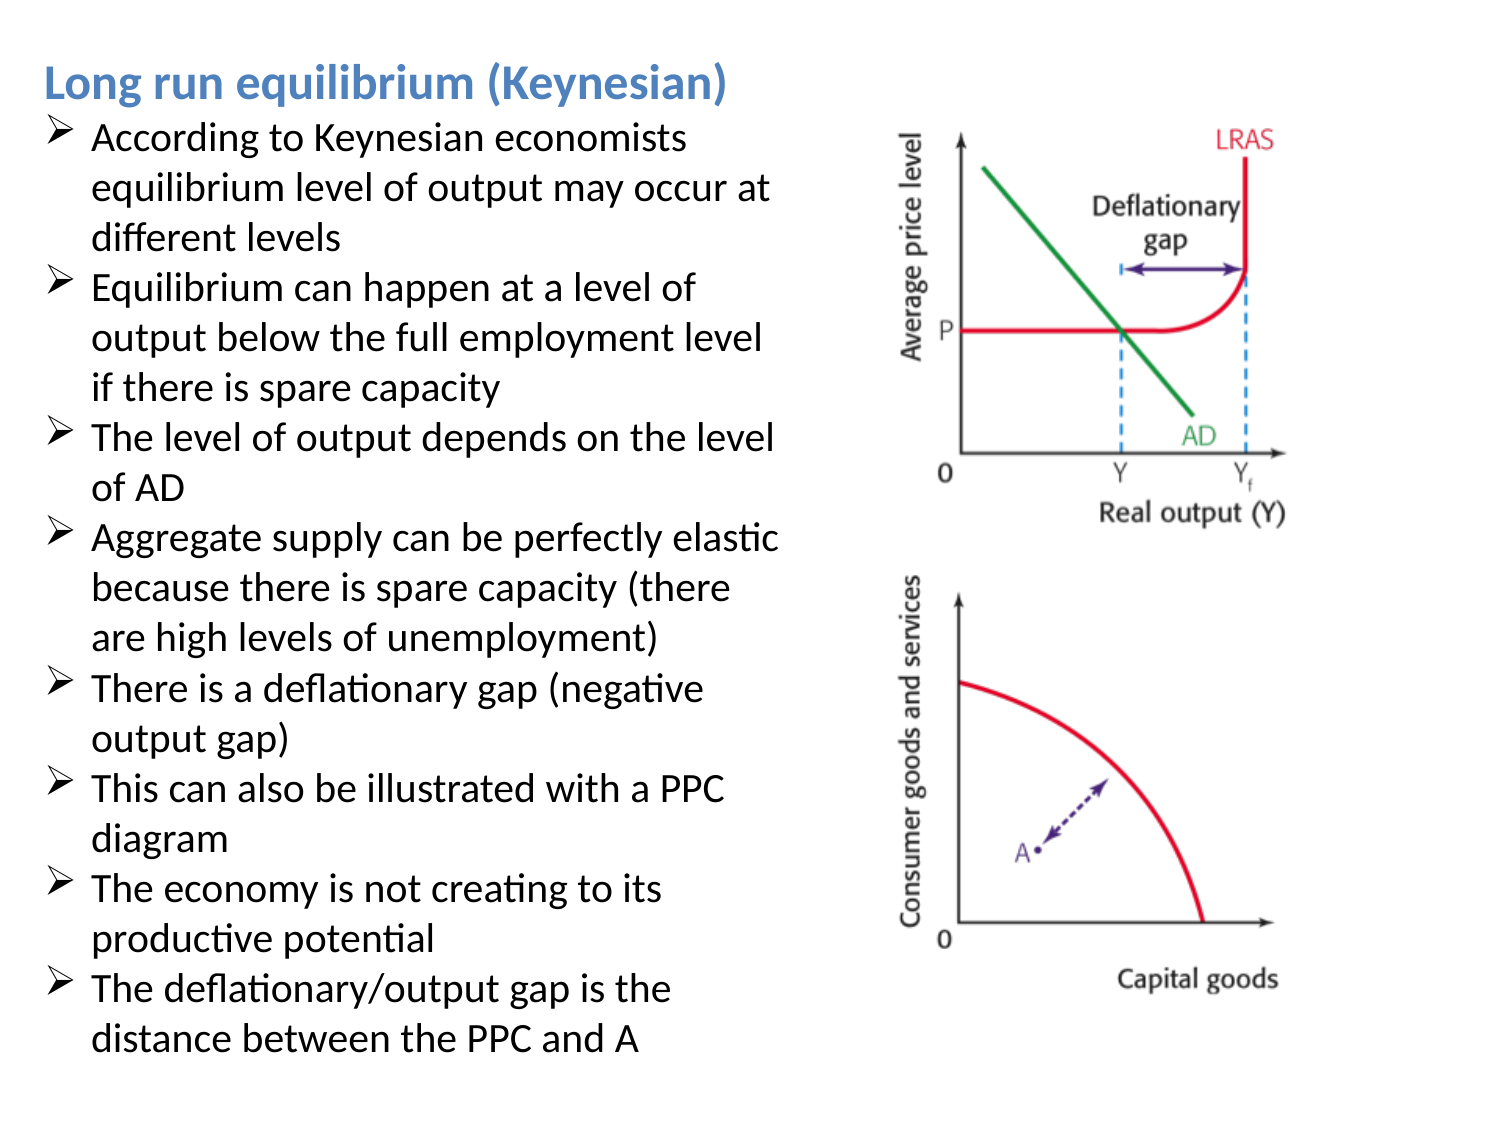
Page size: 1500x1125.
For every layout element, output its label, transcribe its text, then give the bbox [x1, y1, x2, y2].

text_box Long run equilibrium (Keynesian) According to Keynesian economists equilibrium level of output may occur at different levels Equilibrium can happen at a level of output below the full employment level if there is spare capacity The level of output depends on the level of AD Aggregate supply can be perfectly elastic because there is spare capacity (there are high levels of unemployment) There is a deflationary gap (negative output gap) This can also be illustrated with a PPC diagram The economy is not creating to its productive potential The deflationary/output gap is the distance between the PPC and A [29, 42, 809, 1125]
picture [890, 574, 1486, 1013]
picture [890, 113, 1500, 558]
